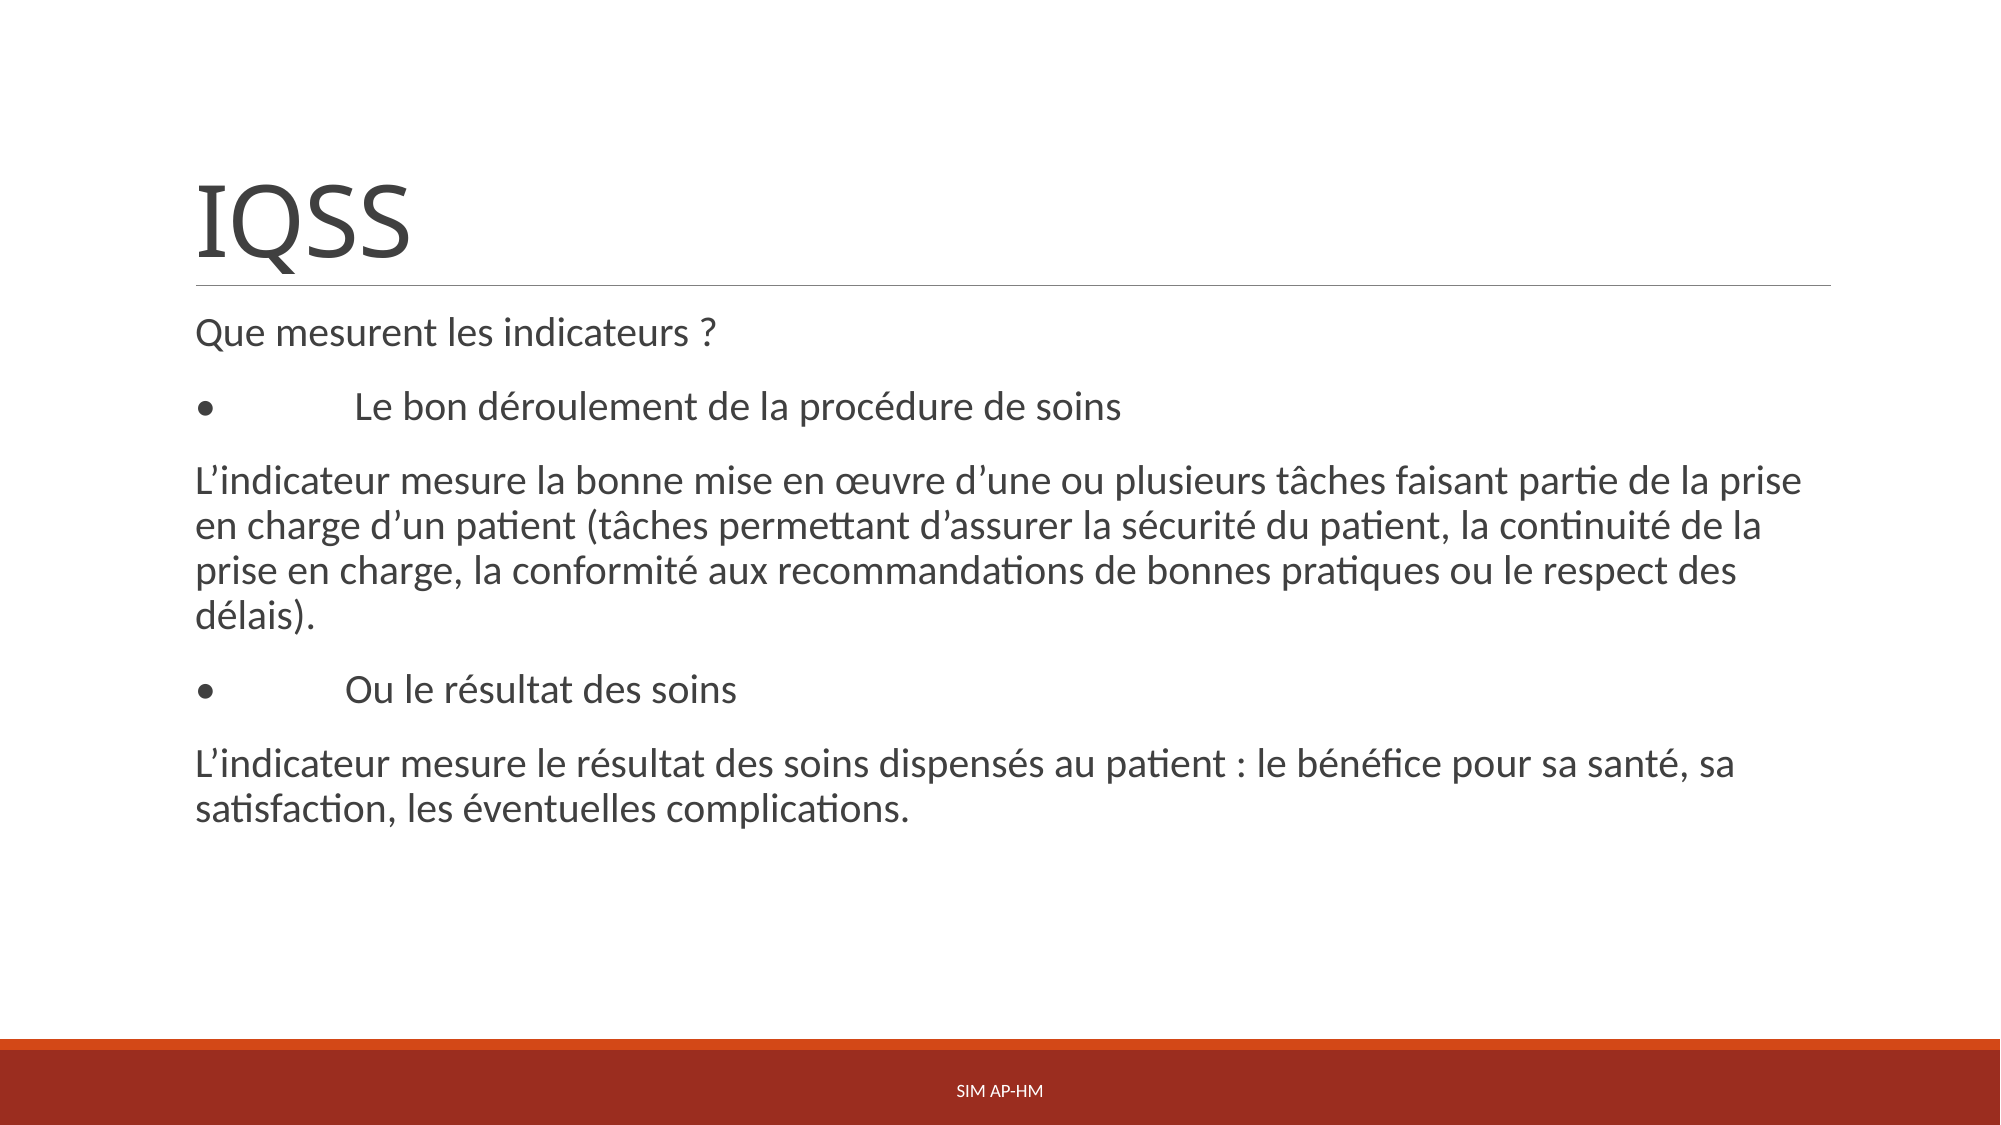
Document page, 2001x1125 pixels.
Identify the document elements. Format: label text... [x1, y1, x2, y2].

list Que mesurent les indicateurs ? • Le bon déroulement de la procédure de soins L’indicateur mesure la bonne mise en œuvre d’une ou plusieurs tâches faisant partie de la prise en charge d’un patient (tâches permettant d’assurer la sécurité du patient, la continuité de la prise en charge, la conformité aux recommandations de bonnes pratiques ou le respect des délais). • Ou le résultat des soins L’indicateur mesure le résultat des soins dispensés au patient : le bénéfice pour sa santé, sa satisfaction, les éventuelles complications. [180, 302, 1830, 963]
title IQSS [180, 47, 1830, 285]
footer SIM AP-HM [604, 1059, 1396, 1120]
